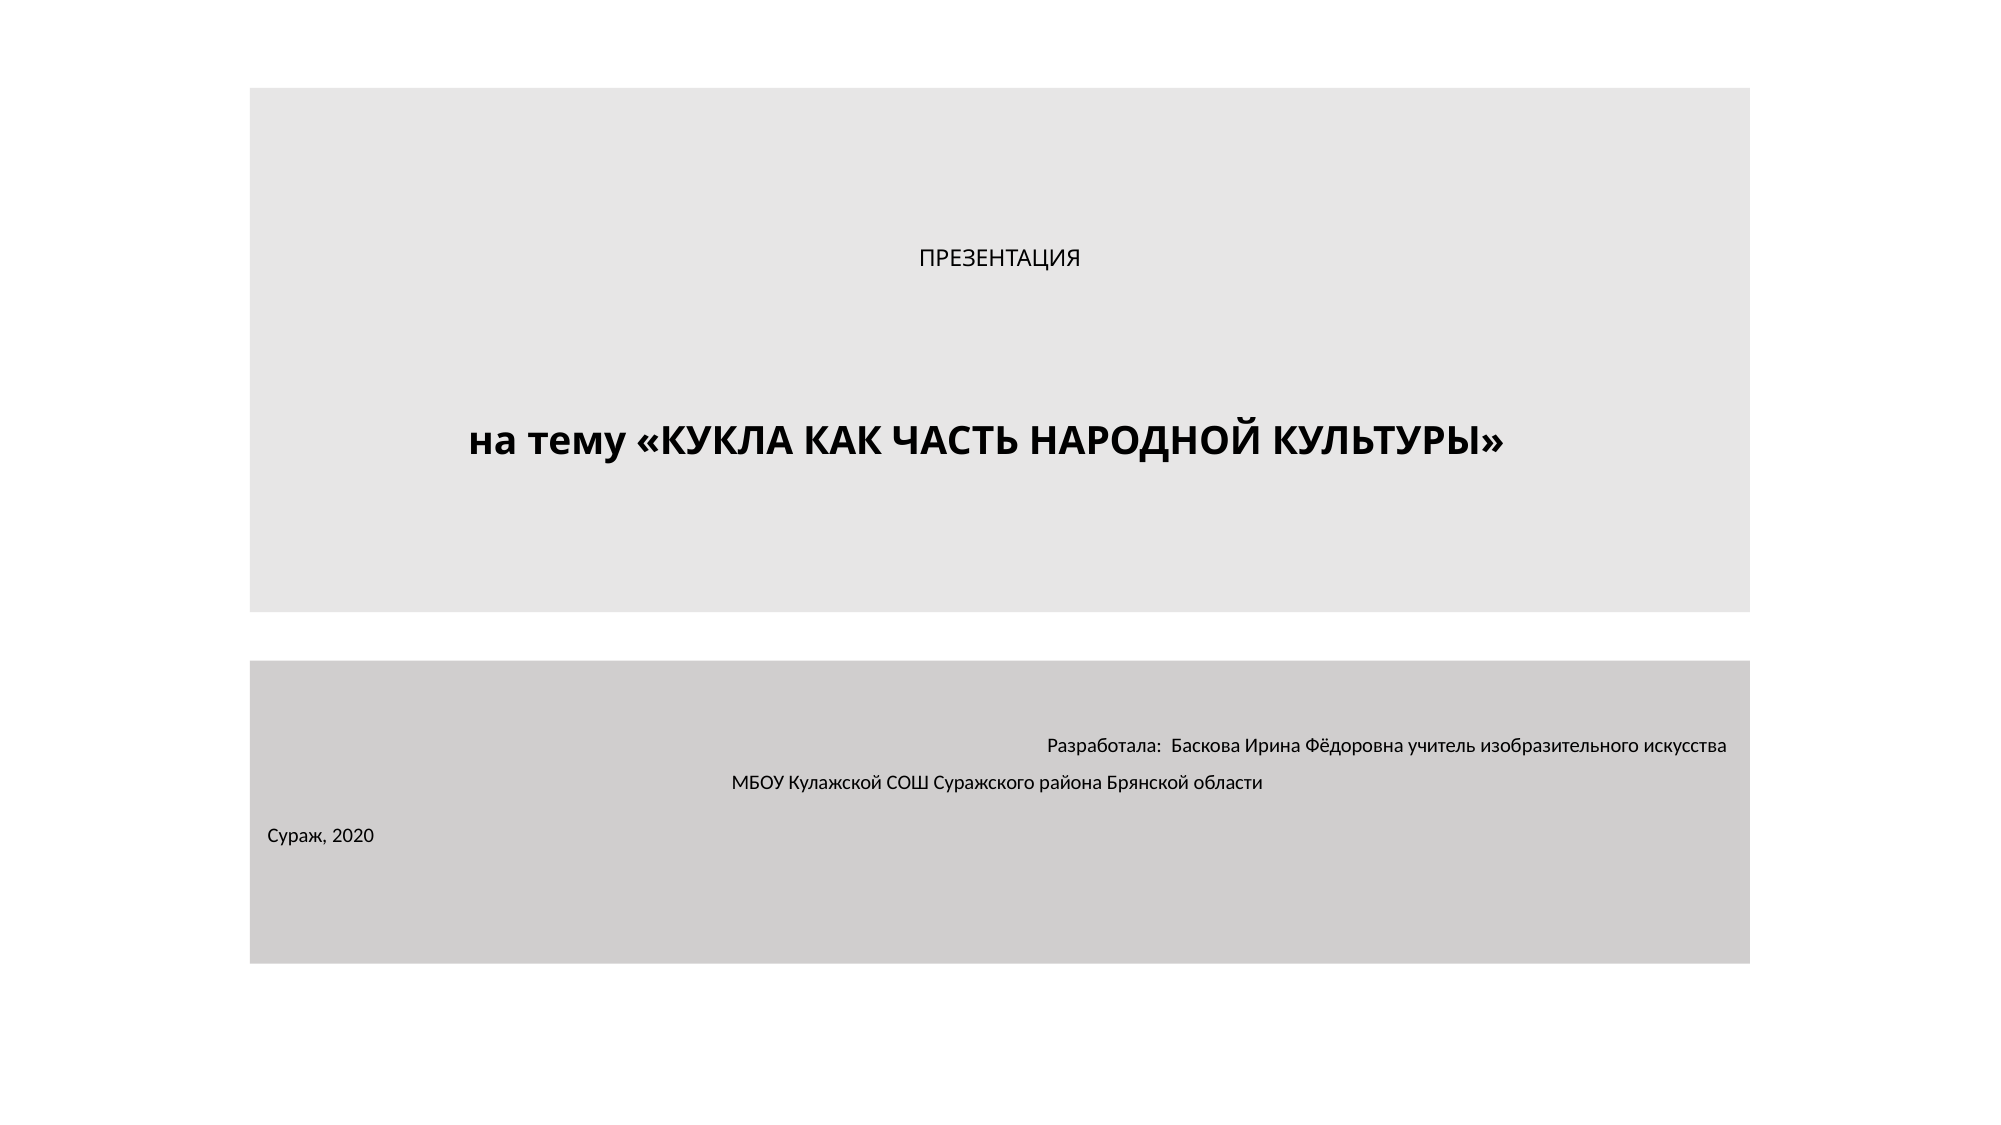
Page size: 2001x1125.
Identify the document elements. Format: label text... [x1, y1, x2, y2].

subtitle Разработала: Баскова Ирина Фёдоровна учитель изобразительного искусства МБОУ Кулажской СОШ Суражского района Брянской области Сураж, 2020 [249, 660, 1750, 964]
title ПРЕЗЕНТАЦИЯ на тему «КУКЛА КАК ЧАСТЬ НАРОДНОЙ КУЛЬТУРЫ» [249, 87, 1750, 613]
